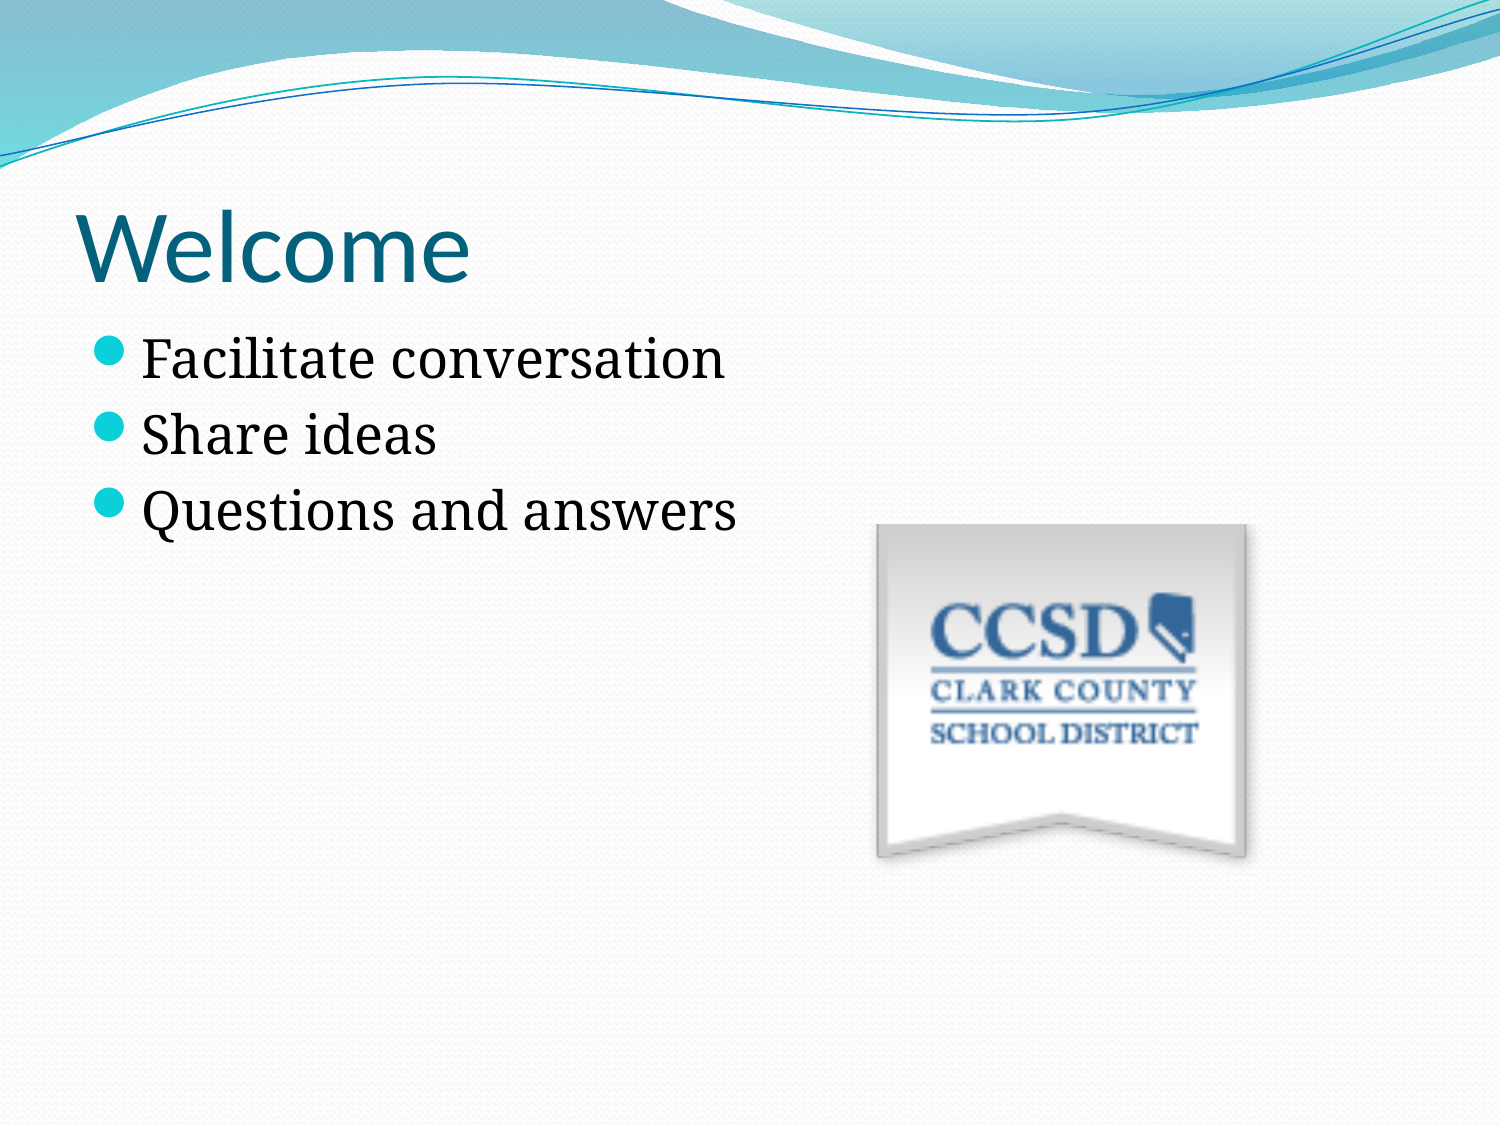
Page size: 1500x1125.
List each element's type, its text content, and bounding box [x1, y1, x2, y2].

picture [862, 524, 1270, 876]
title Welcome [75, 115, 1425, 303]
list Facilitate conversation Share ideas Questions and answers [75, 317, 1425, 1038]
